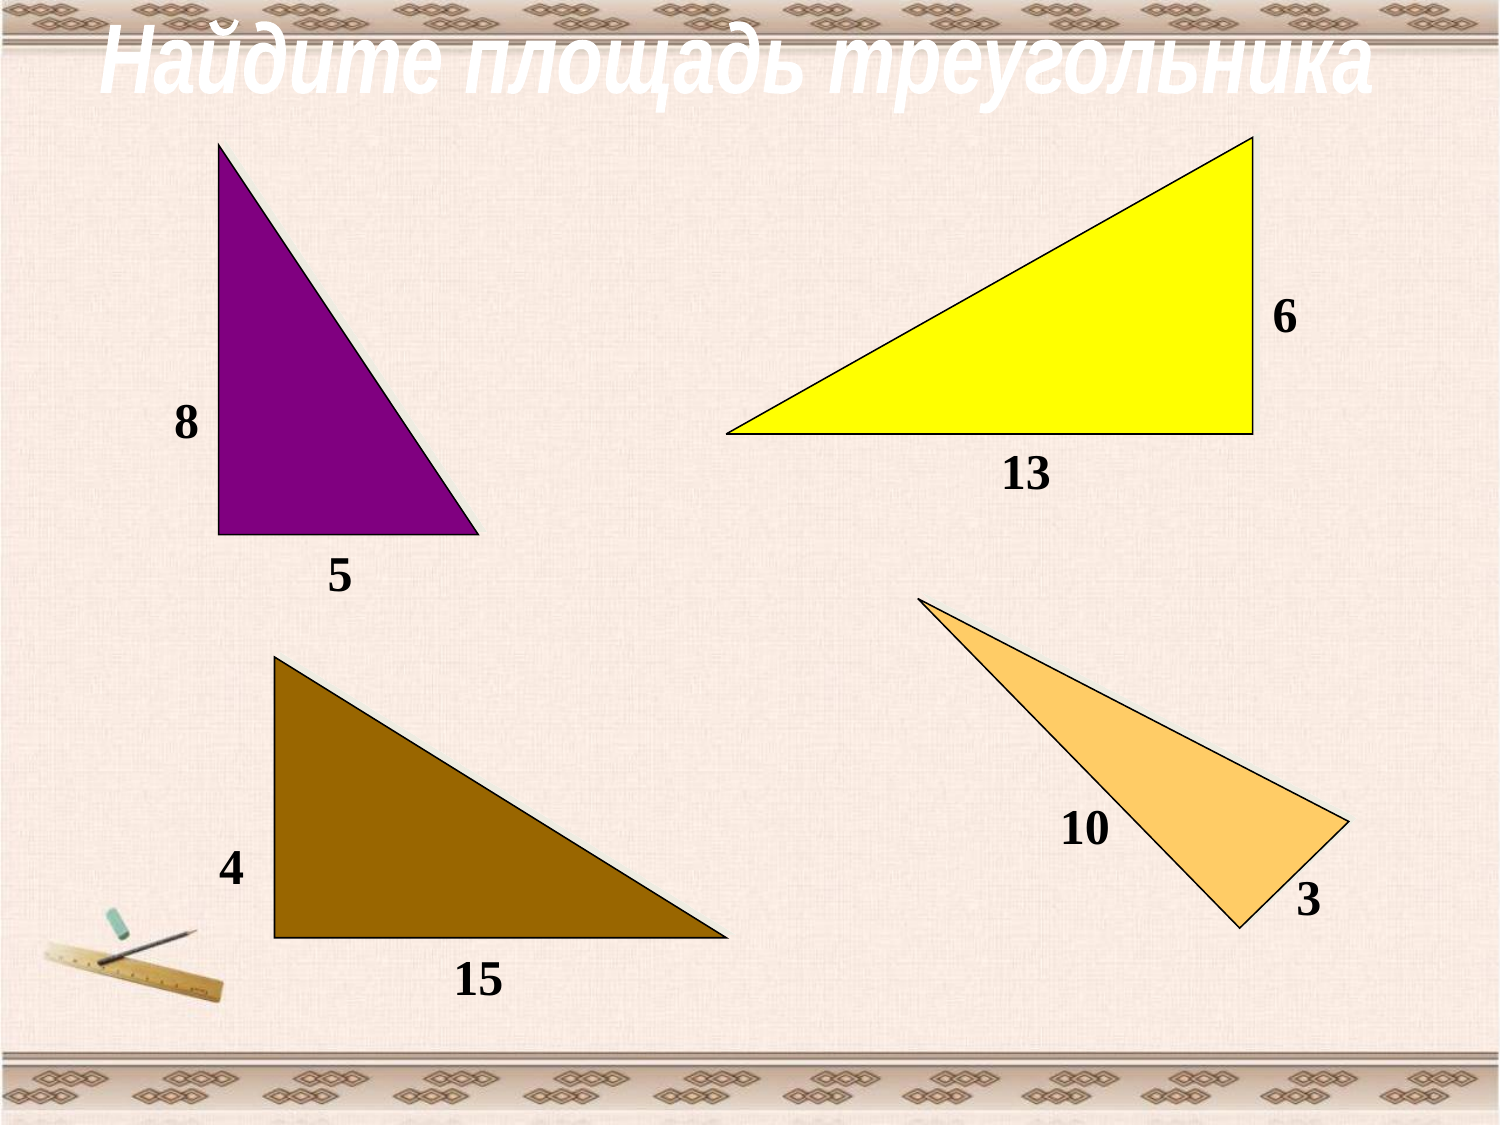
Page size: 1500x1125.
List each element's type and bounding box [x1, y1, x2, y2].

text_box [1045, 479, 1365, 941]
text_box [159, 144, 479, 610]
picture [0, 0, 1500, 1125]
text_box [726, 136, 1341, 508]
text_box [204, 656, 727, 1013]
